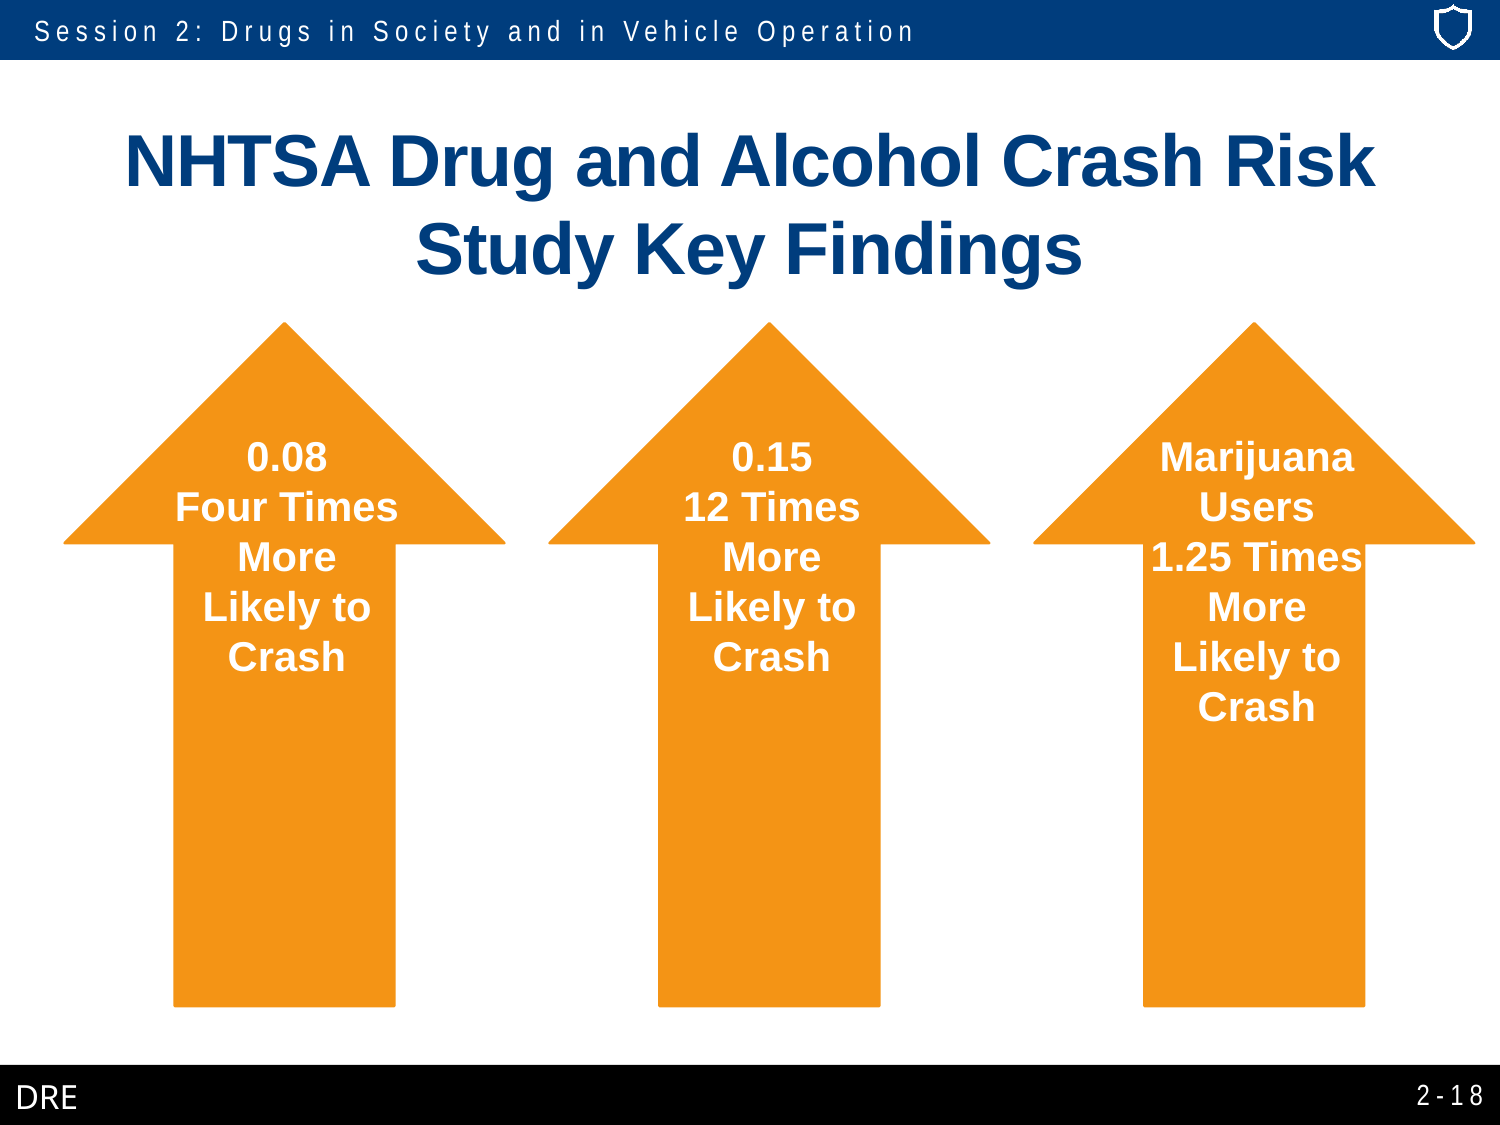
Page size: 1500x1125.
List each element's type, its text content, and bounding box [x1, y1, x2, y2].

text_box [1033, 322, 1475, 1007]
slide_number 2-18 [1218, 1063, 1499, 1124]
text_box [64, 322, 505, 1007]
picture [1434, 4, 1472, 50]
title NHTSA Drug and Alcohol Crash Risk Study Key Findings [75, 104, 1425, 297]
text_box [549, 322, 990, 1007]
